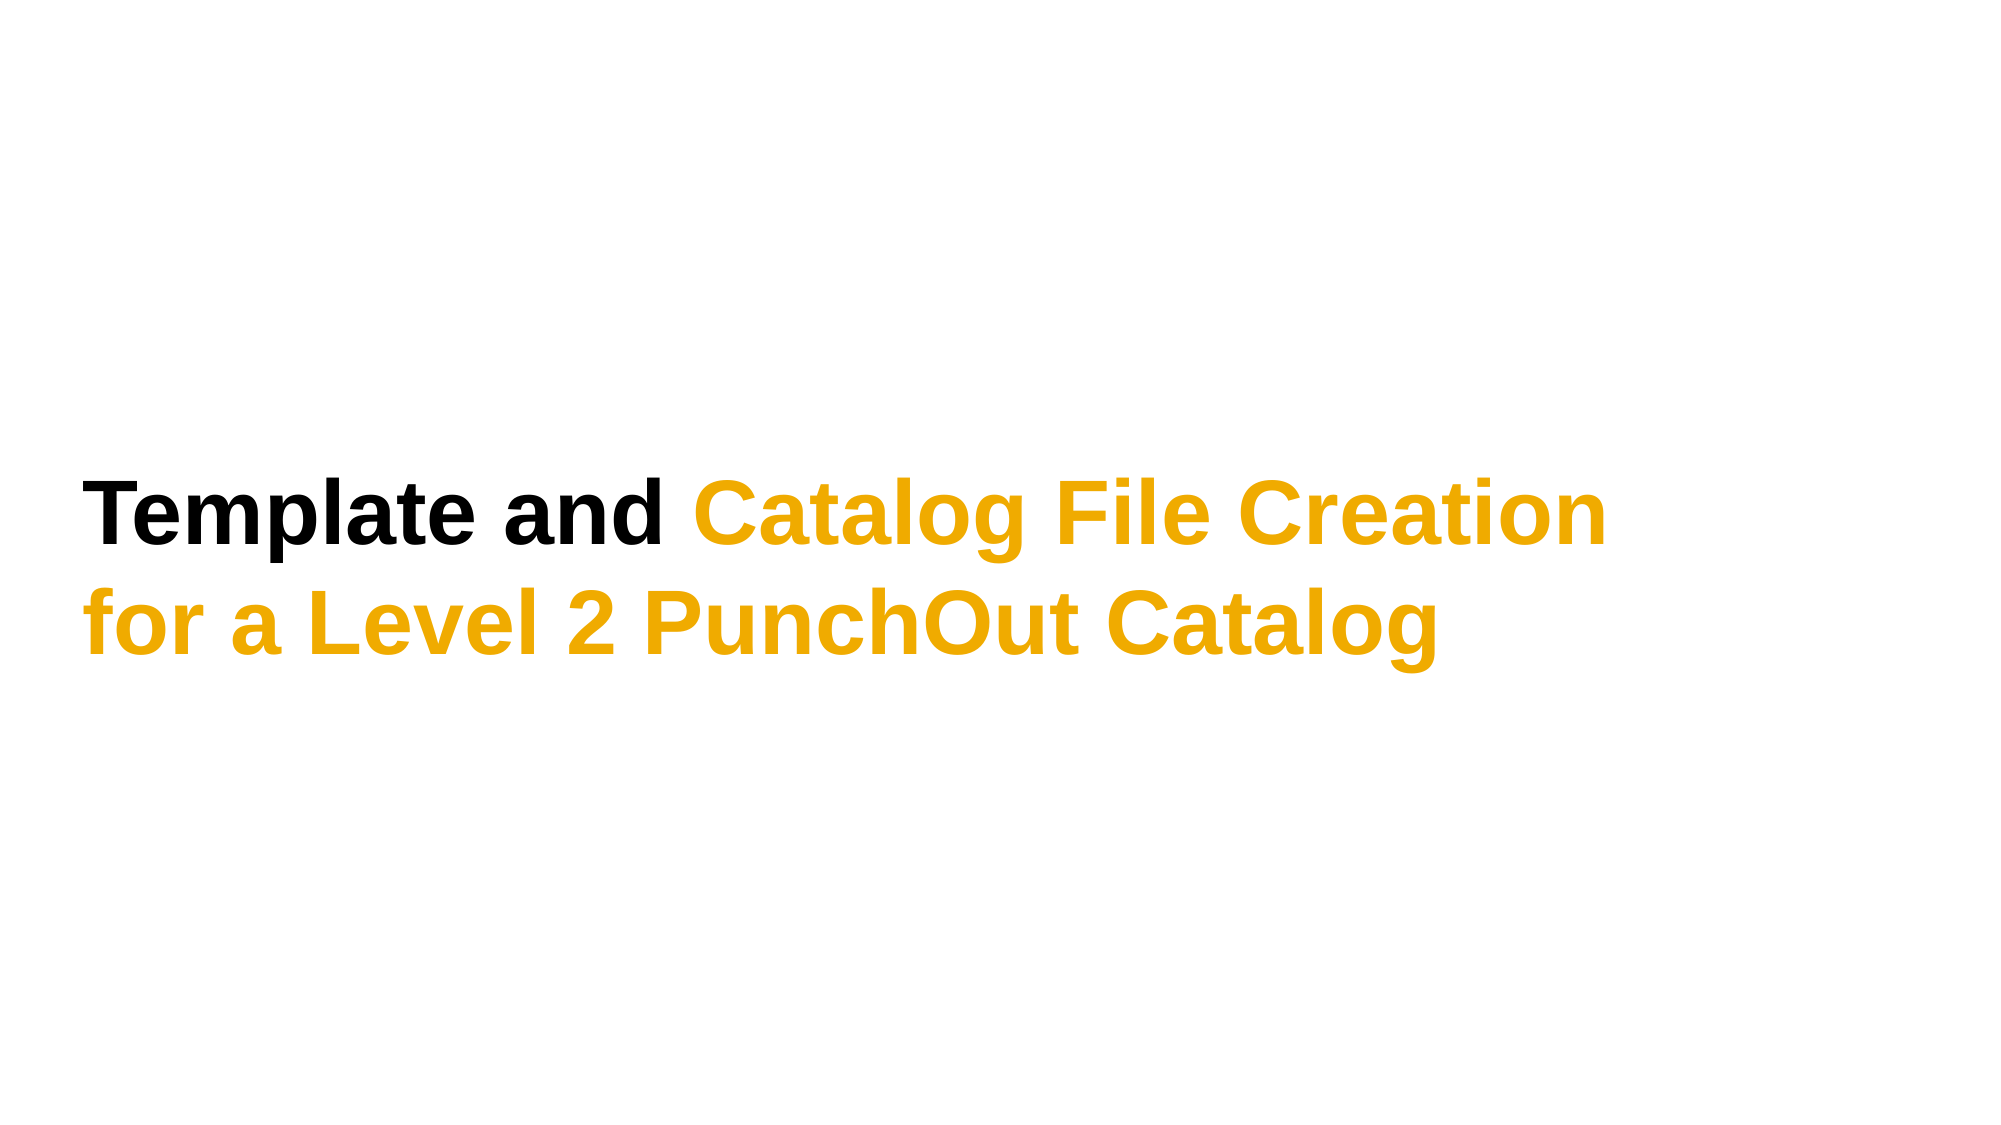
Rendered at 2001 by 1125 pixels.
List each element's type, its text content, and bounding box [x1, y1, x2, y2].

title Template and Catalog File Creation for a Level 2 PunchOut Catalog [82, 506, 1918, 619]
